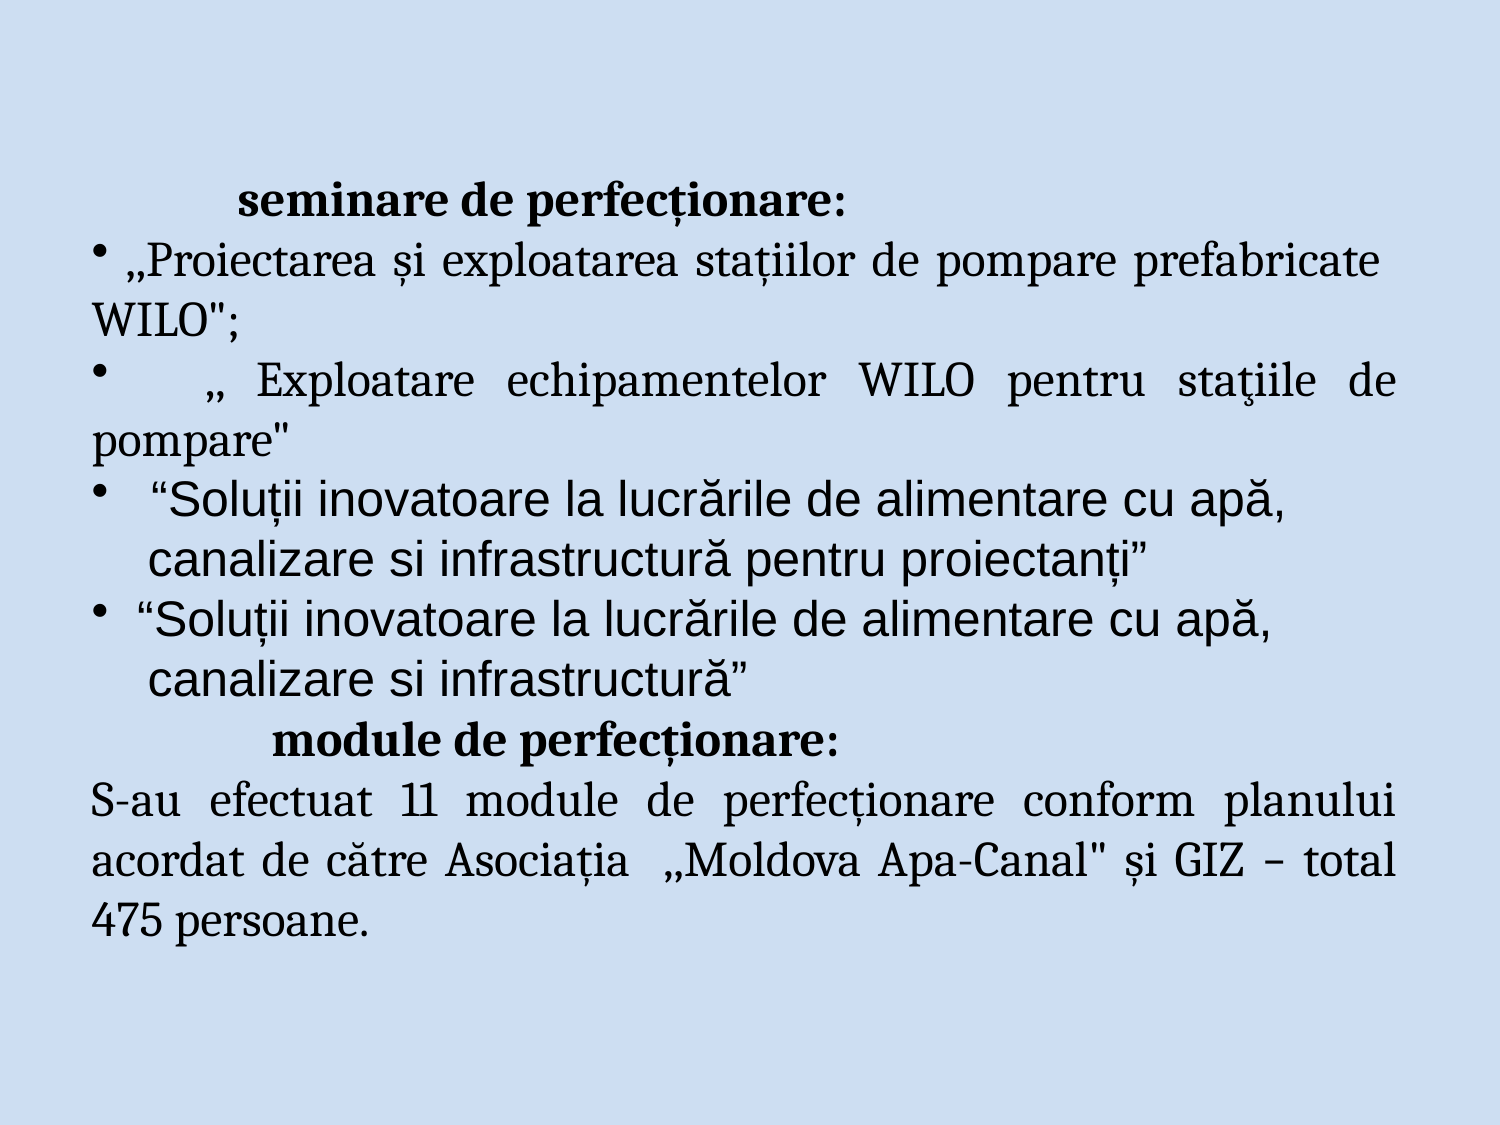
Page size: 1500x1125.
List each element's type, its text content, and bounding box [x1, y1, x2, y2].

text_box seminare de perfecționare: ,,Proiectarea şi exploatarea stațiilor de pompare prefabricate WILO"; ,, Exploatare echipamentelor WILO pentru staţiile de pompare" “Soluții inovatoare la lucrările de alimentare cu apă, canalizare si infrastructură pentru proiectanți” “Soluții inovatoare la lucrările de alimentare cu apă, canalizare si infrastructură” module de perfecționare: S-au efectuat 11 module de perfecționare conform planului acordat de către Asociația ,,Moldova Apa-Canal" şi GIZ – total 475 persoane. [76, 158, 1412, 954]
